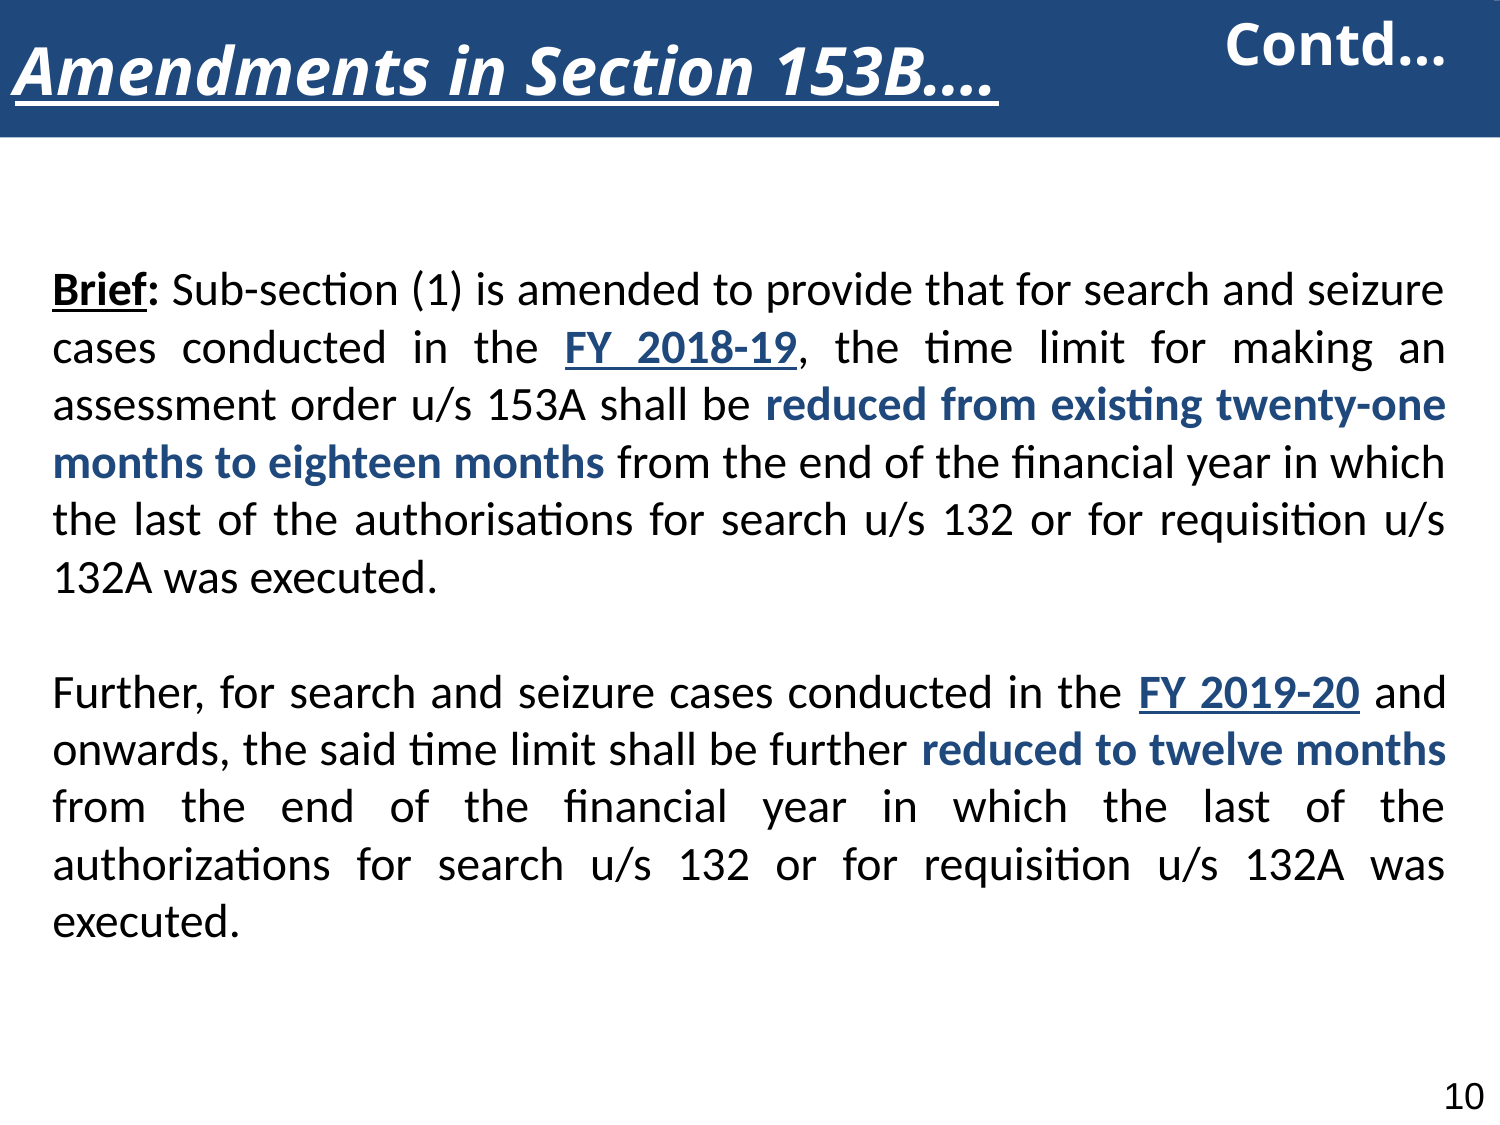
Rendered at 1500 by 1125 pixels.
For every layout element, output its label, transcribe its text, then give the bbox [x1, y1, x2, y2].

text_box Brief: Sub-section (1) is amended to provide that for search and seizure cases conducted in the FY 2018-19, the time limit for making an assessment order u/s 153A shall be reduced from existing twenty-one months to eighteen months from the end of the financial year in which the last of the authorisations for search u/s 132 or for requisition u/s 132A was executed. Further, for search and seizure cases conducted in the FY 2019-20 and onwards, the said time limit shall be further reduced to twelve months from the end of the financial year in which the last of the authorizations for search u/s 132 or for requisition u/s 132A was executed. [37, 250, 1463, 955]
slide_number 10 [1374, 1064, 1500, 1125]
text_box Amendments in Section 153B…. [0, 0, 1500, 138]
text_box Contd… [1209, 0, 1494, 85]
